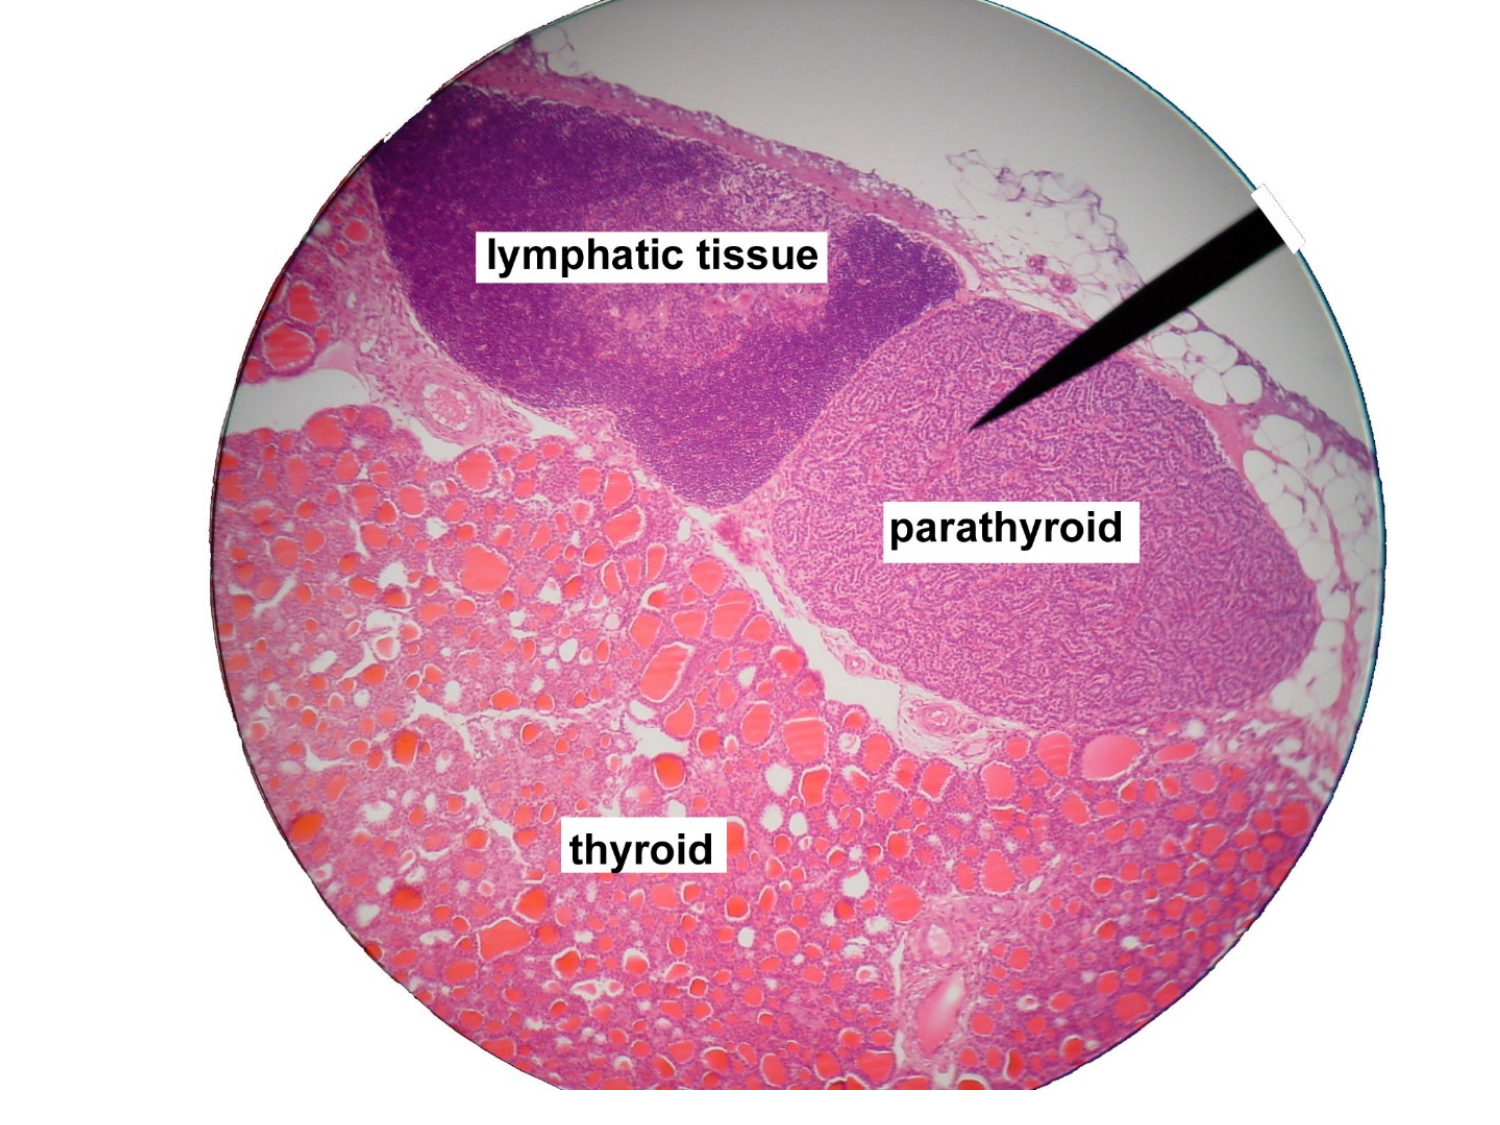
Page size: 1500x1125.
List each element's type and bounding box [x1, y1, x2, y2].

list [187, 0, 1399, 1090]
